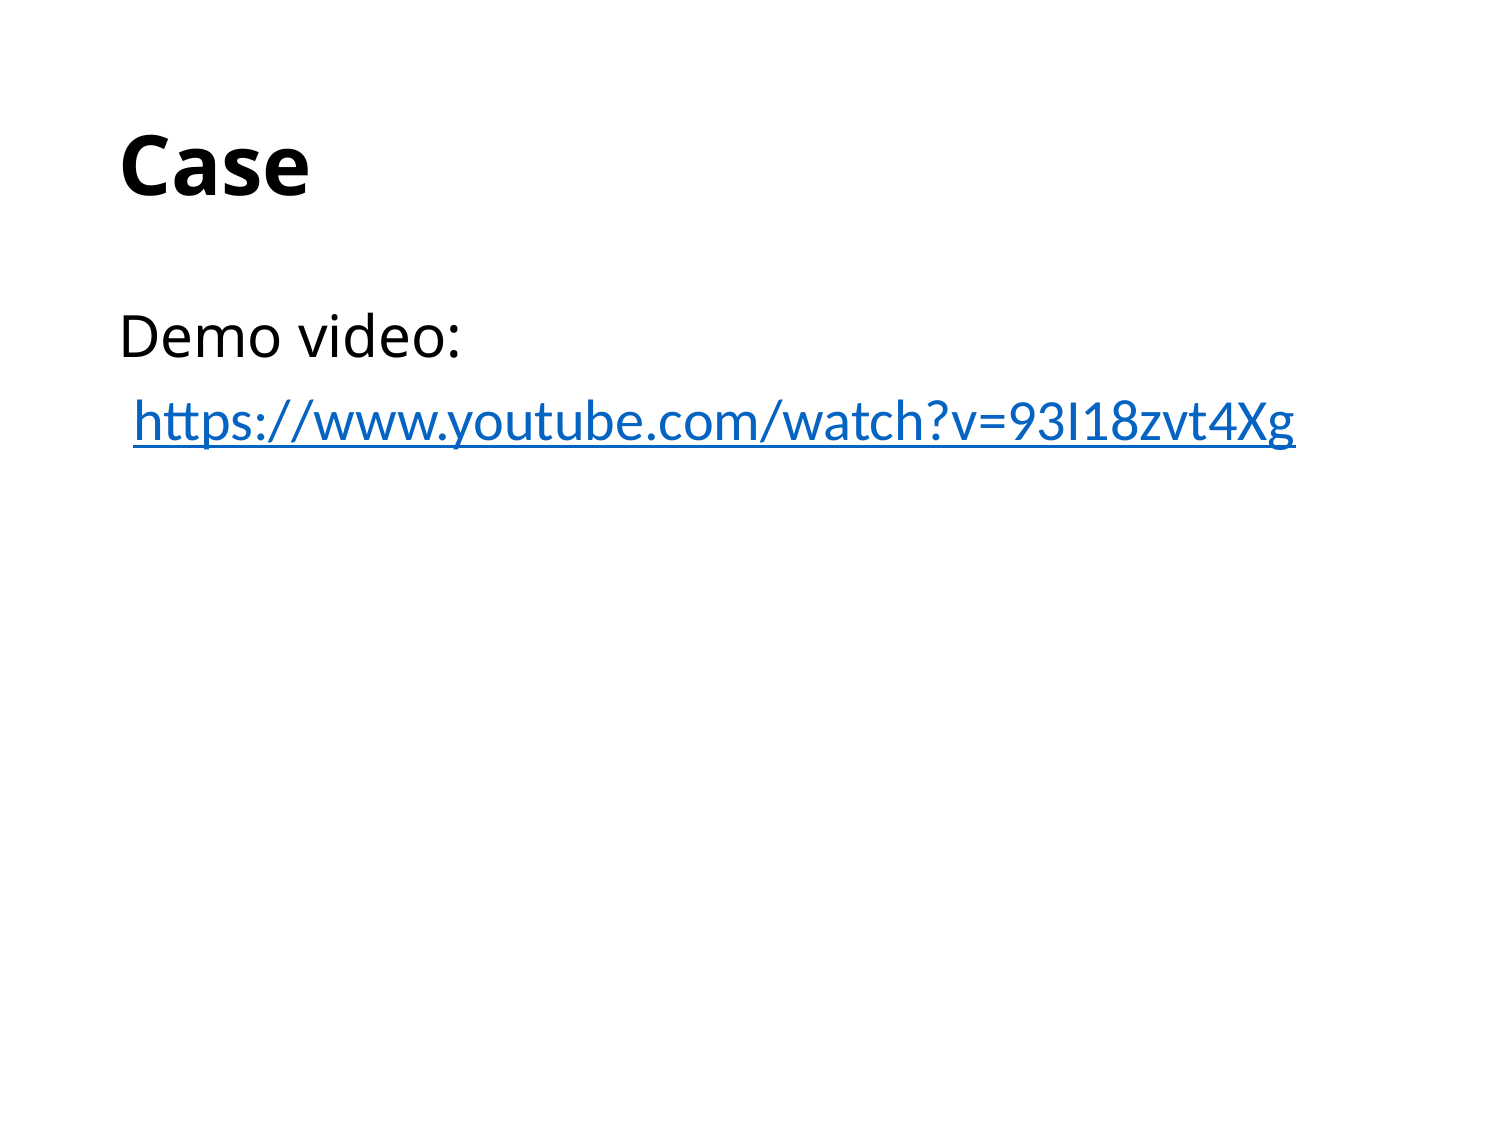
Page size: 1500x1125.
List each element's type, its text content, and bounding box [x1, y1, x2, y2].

list Demo video: https://www.youtube.com/watch?v=93I18zvt4Xg [103, 299, 1397, 1014]
title Case [103, 59, 1397, 278]
